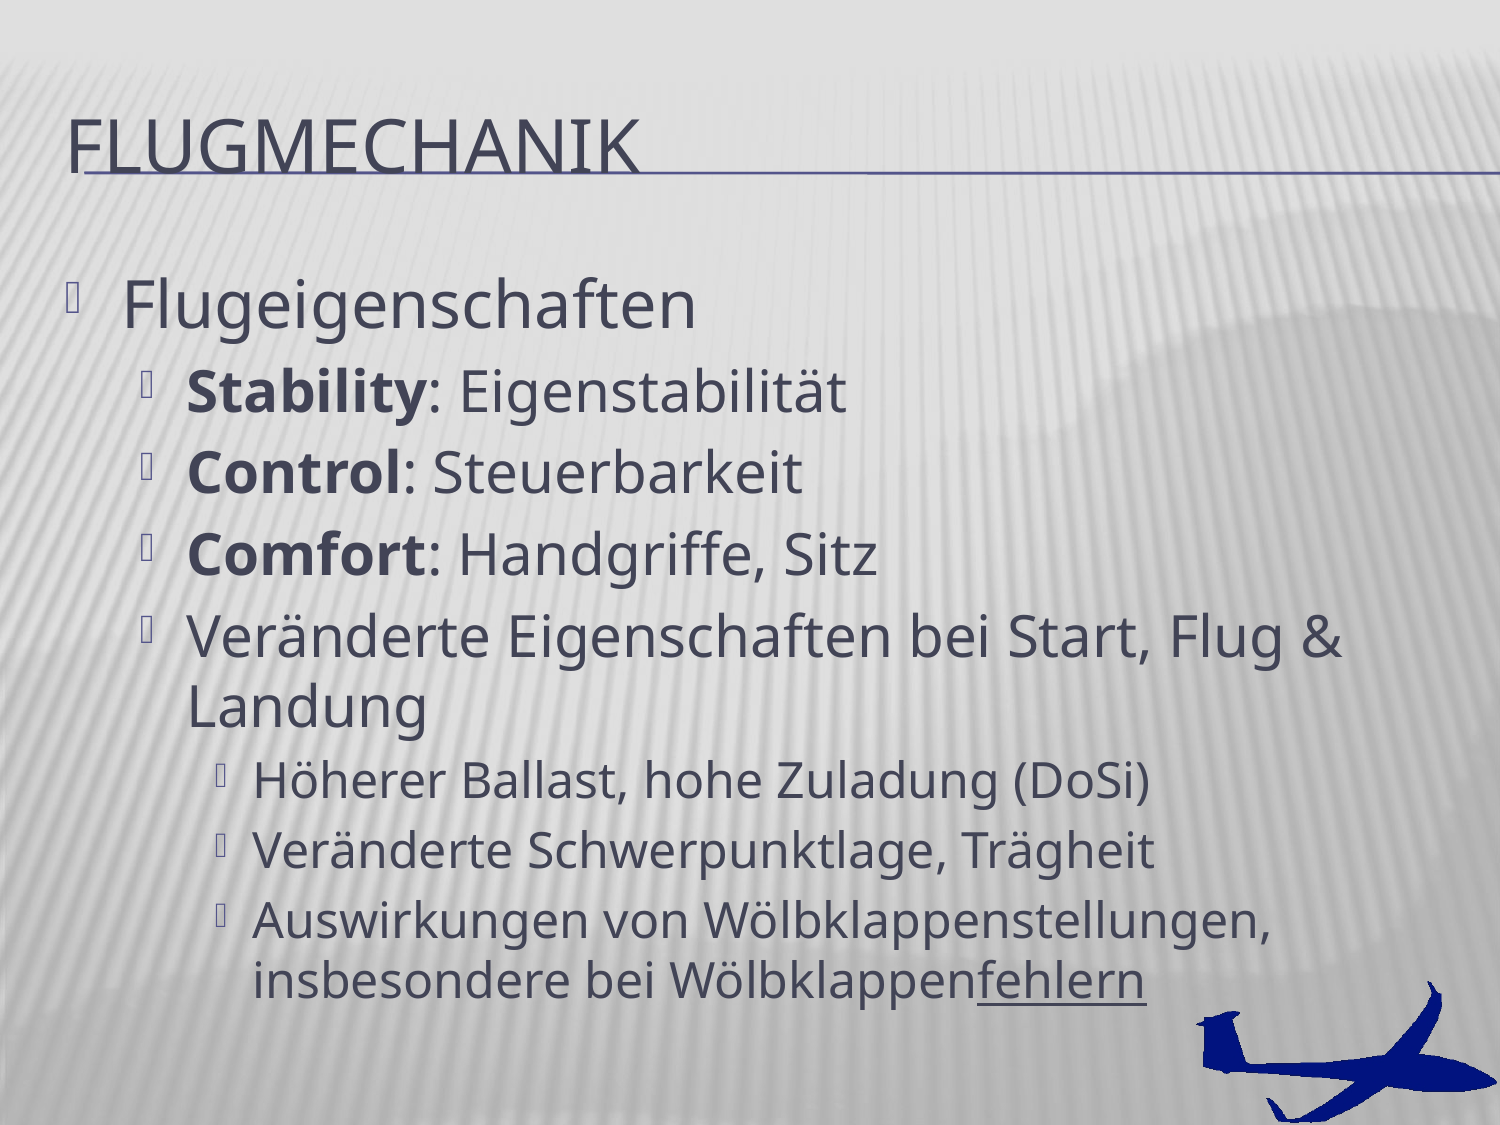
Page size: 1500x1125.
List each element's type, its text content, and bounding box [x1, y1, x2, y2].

picture [1195, 978, 1500, 1125]
list Flugeigenschaften Stability: Eigenstabilität Control: Steuerbarkeit Comfort: Handgriffe, Sitz Veränderte Eigenschaften bei Start, Flug & Landung Höherer Ballast, hohe Zuladung (DoSi) Veränderte Schwerpunktlage, Trägheit Auswirkungen von Wölbklappenstellungen, insbesondere bei Wölbklappenfehlern [50, 254, 1500, 998]
title Flugmechanik [50, 75, 1475, 213]
